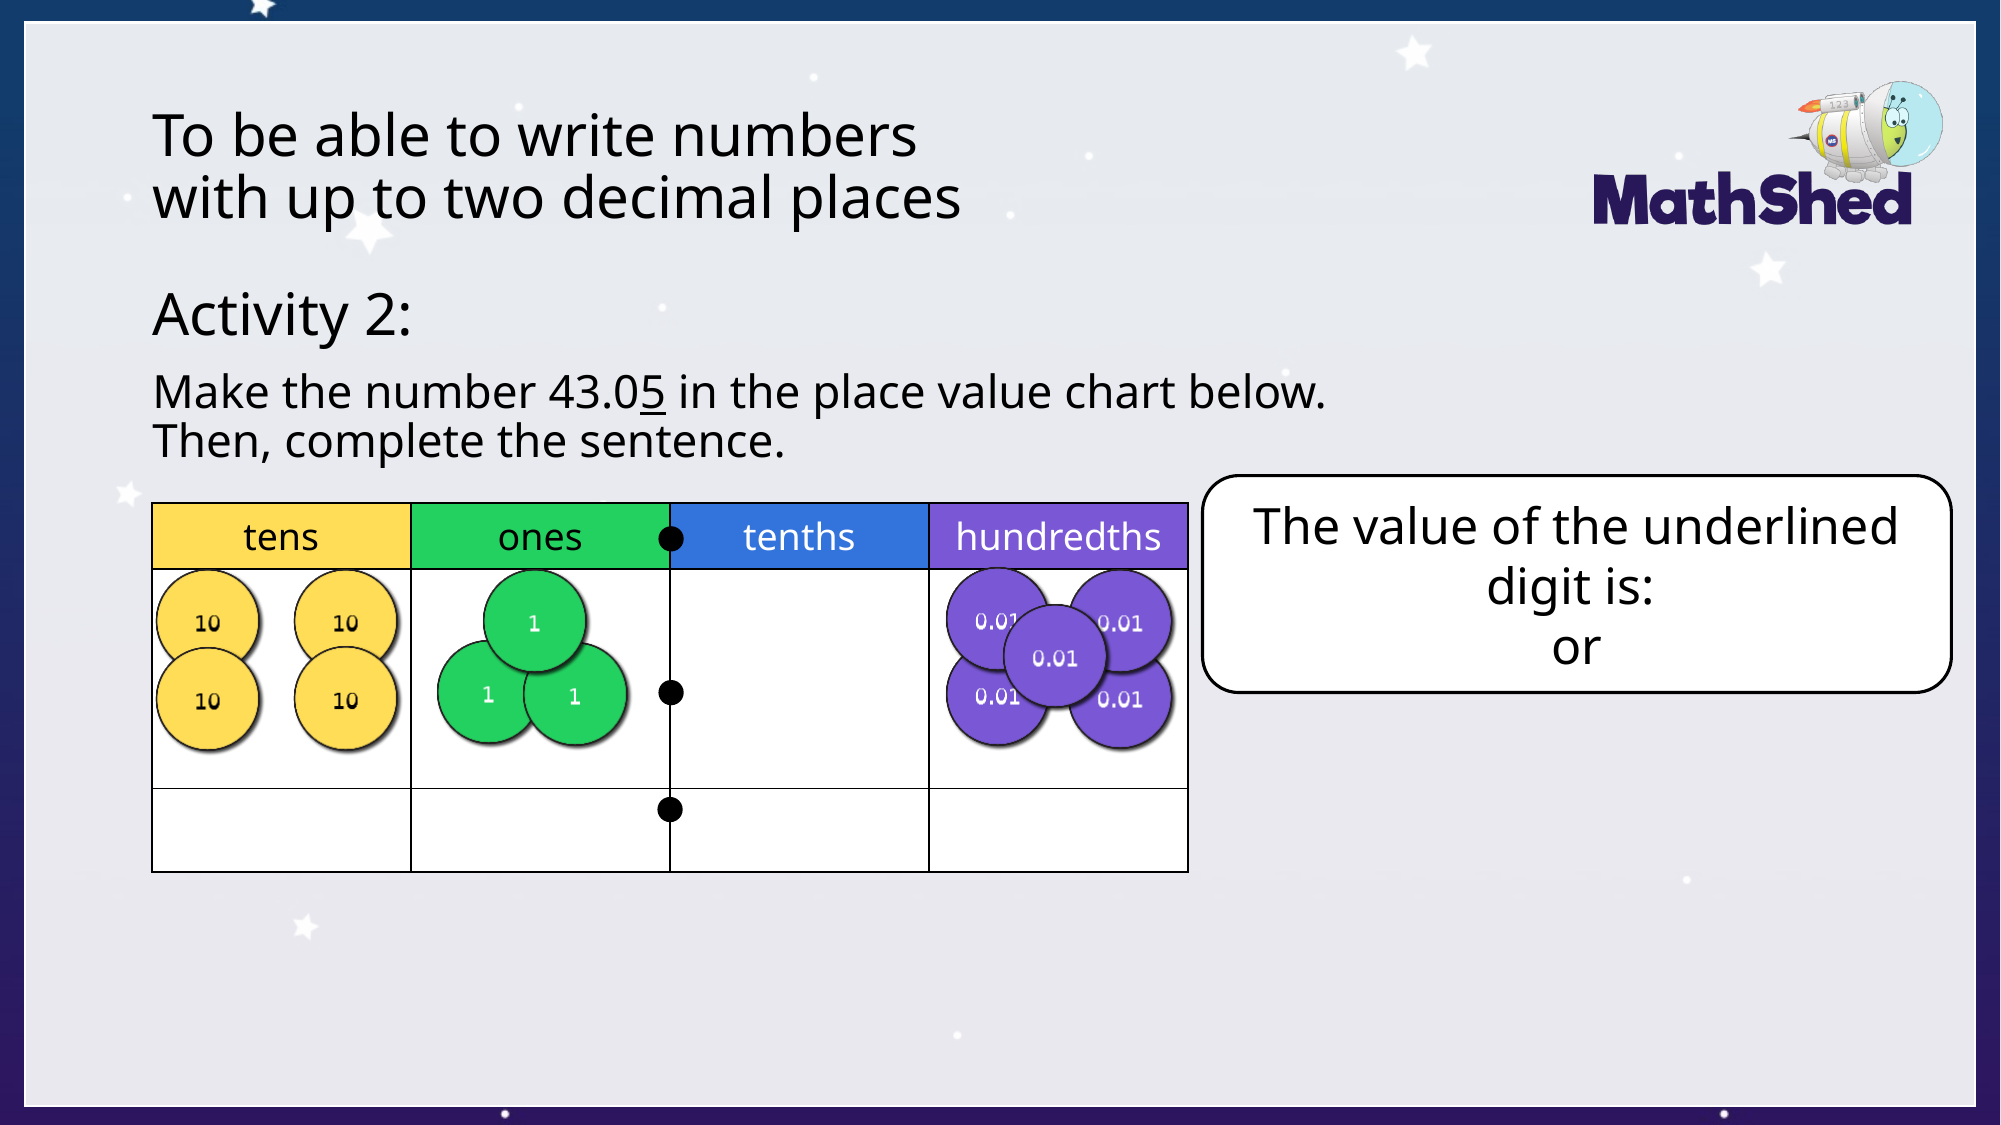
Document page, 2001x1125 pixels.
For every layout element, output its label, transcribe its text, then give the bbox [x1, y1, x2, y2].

table_header hundredths [930, 504, 1187, 568]
table_cell [930, 789, 1187, 871]
text_box [657, 796, 683, 823]
table_header tens [153, 504, 410, 568]
list Activity 2: Make the number 43.05 in the place value chart below. Then, complete the sentence. [137, 277, 1863, 992]
table_cell [412, 789, 669, 871]
table_header tenths [671, 504, 928, 568]
title To be able to write numbers with up to two decimal places [137, 59, 1578, 277]
table_cell [671, 570, 928, 788]
table_cell [412, 570, 669, 788]
table_cell [153, 570, 410, 788]
text_box The value of the underlined digit is: or [1201, 474, 1953, 694]
table_cell [671, 789, 928, 871]
text_box [658, 679, 684, 706]
table_cell [153, 789, 410, 871]
text_box [658, 526, 684, 552]
table_cell [930, 570, 1187, 788]
table_header ones [412, 504, 669, 568]
picture [0, 0, 2001, 1125]
